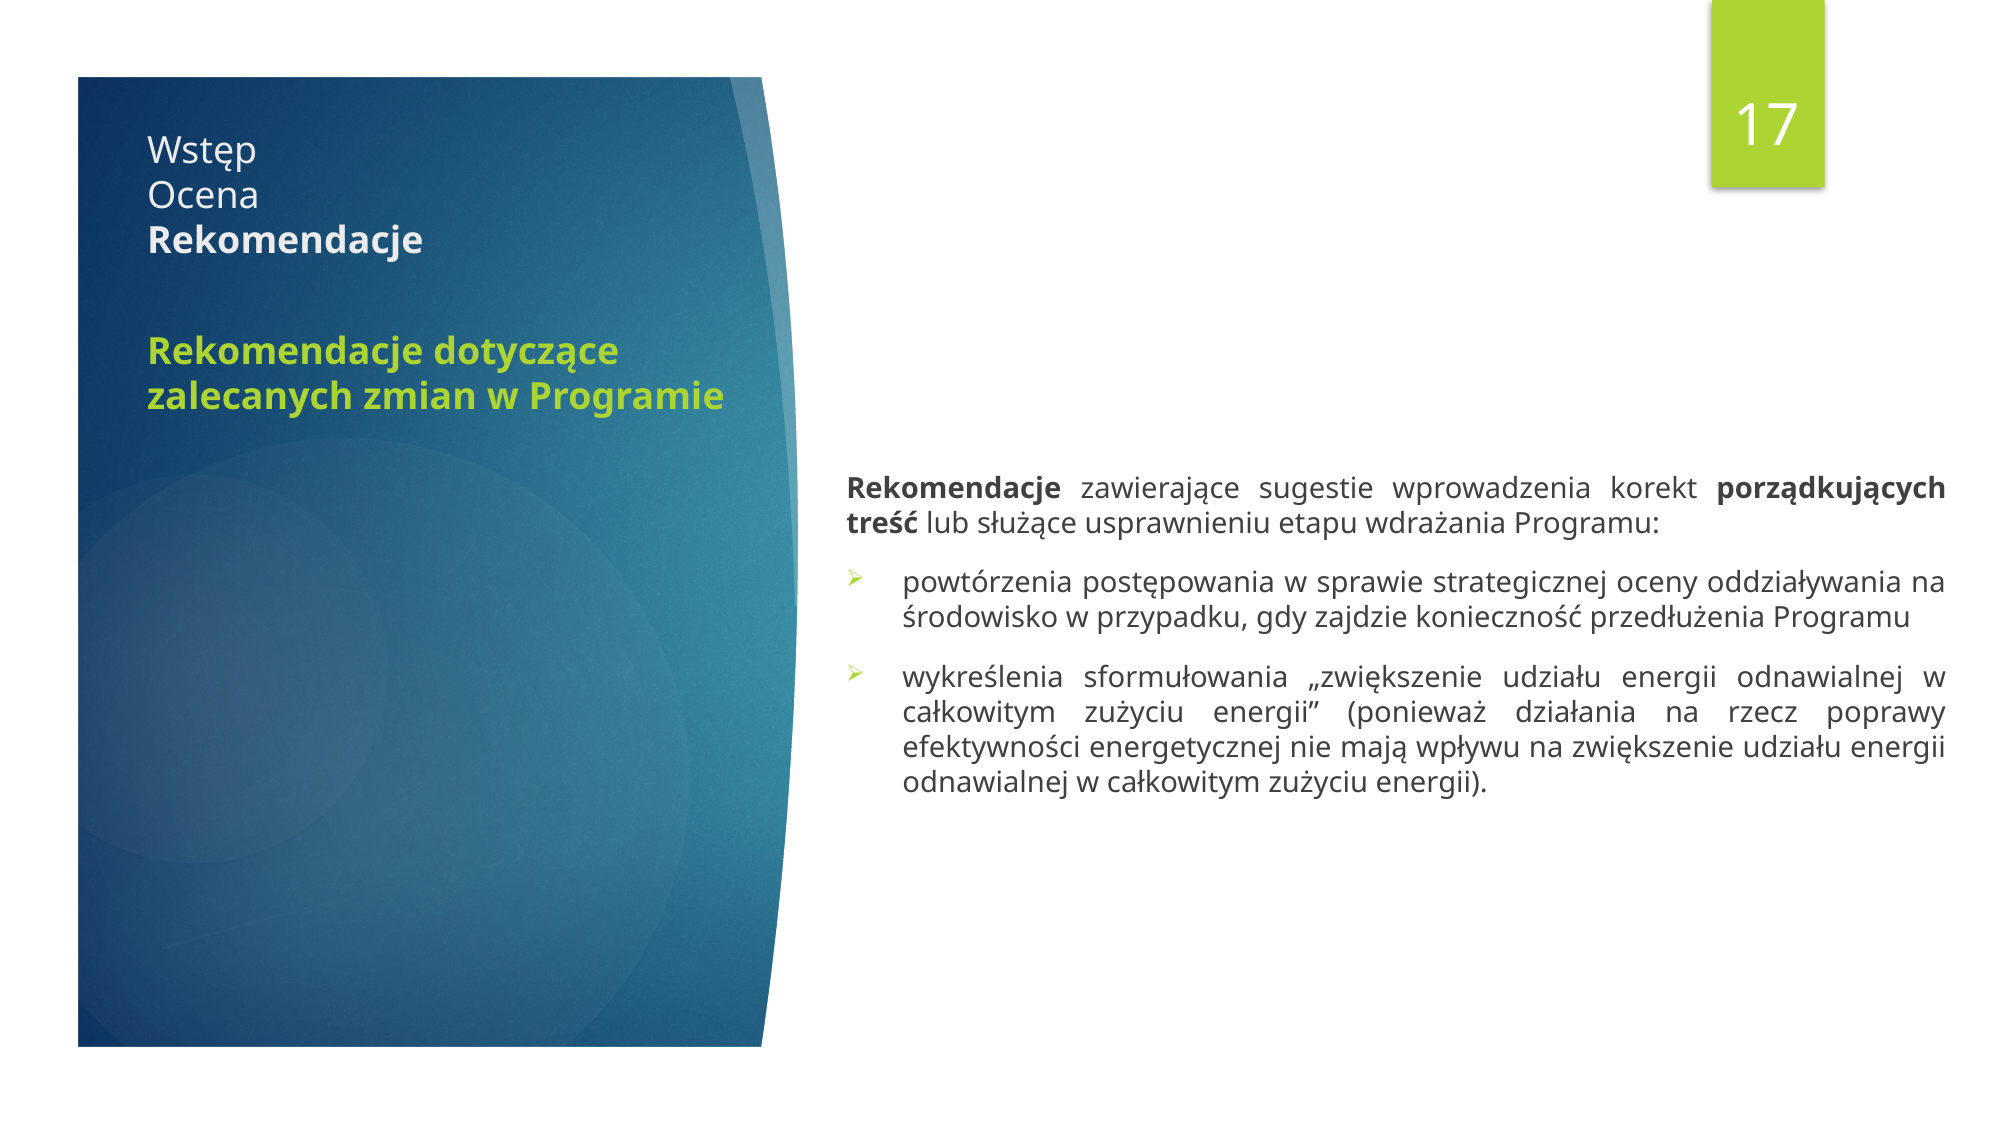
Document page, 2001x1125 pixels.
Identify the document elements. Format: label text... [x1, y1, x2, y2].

text_box Rekomendacje zawierające sugestie wprowadzenia korekt porządkujących treść lub służące usprawnieniu etapu wdrażania Programu: powtórzenia postępowania w sprawie strategicznej oceny oddziaływania na środowisko w przypadku, gdy zajdzie konieczność przedłużenia Programu wykreślenia sformułowania „zwiększenie udziału energii odnawialnej w całkowitym zużyciu energii” (ponieważ działania na rzecz poprawy efektywności energetycznej nie mają wpływu na zwiększenie udziału energii odnawialnej w całkowitym zużyciu energii). [831, 254, 1962, 1013]
text_box Wstęp Ocena Rekomendacje Rekomendacje dotyczące zalecanych zmian w Programie [131, 118, 753, 1012]
slide_number 17 [1698, 48, 1836, 175]
